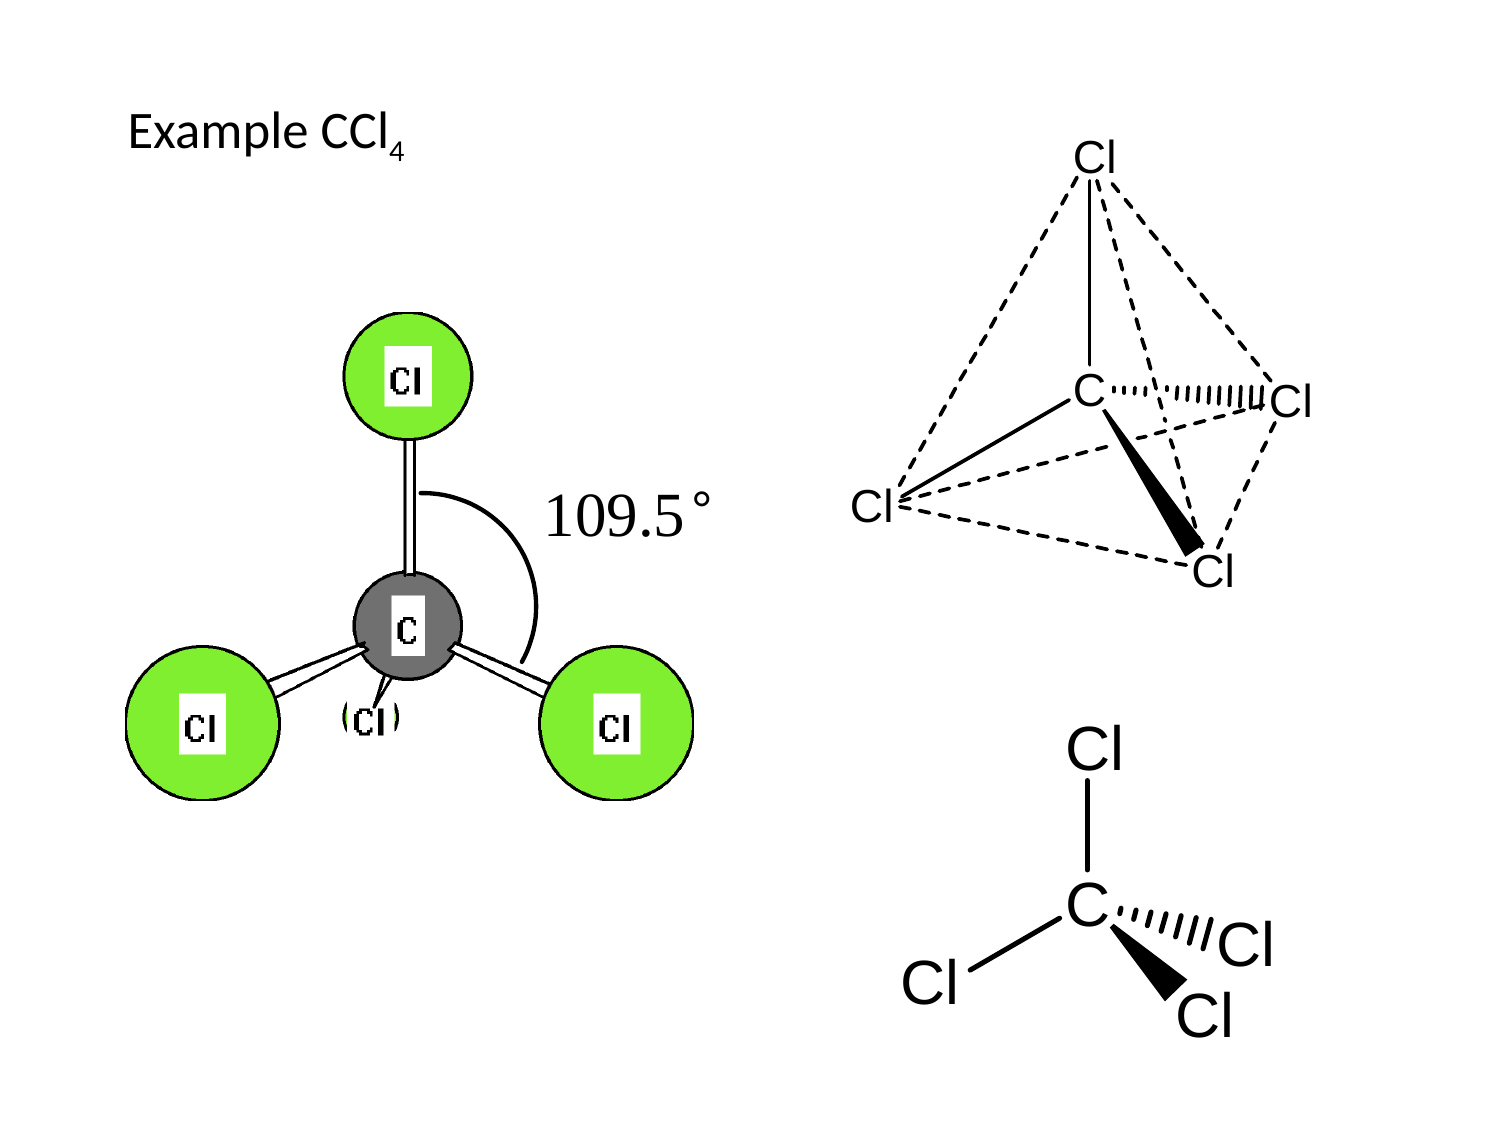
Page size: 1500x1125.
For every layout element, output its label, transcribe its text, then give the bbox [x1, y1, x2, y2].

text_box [124, 312, 713, 801]
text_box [849, 137, 1313, 589]
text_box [899, 720, 1276, 1038]
title Example CCl4 [112, 87, 1388, 176]
